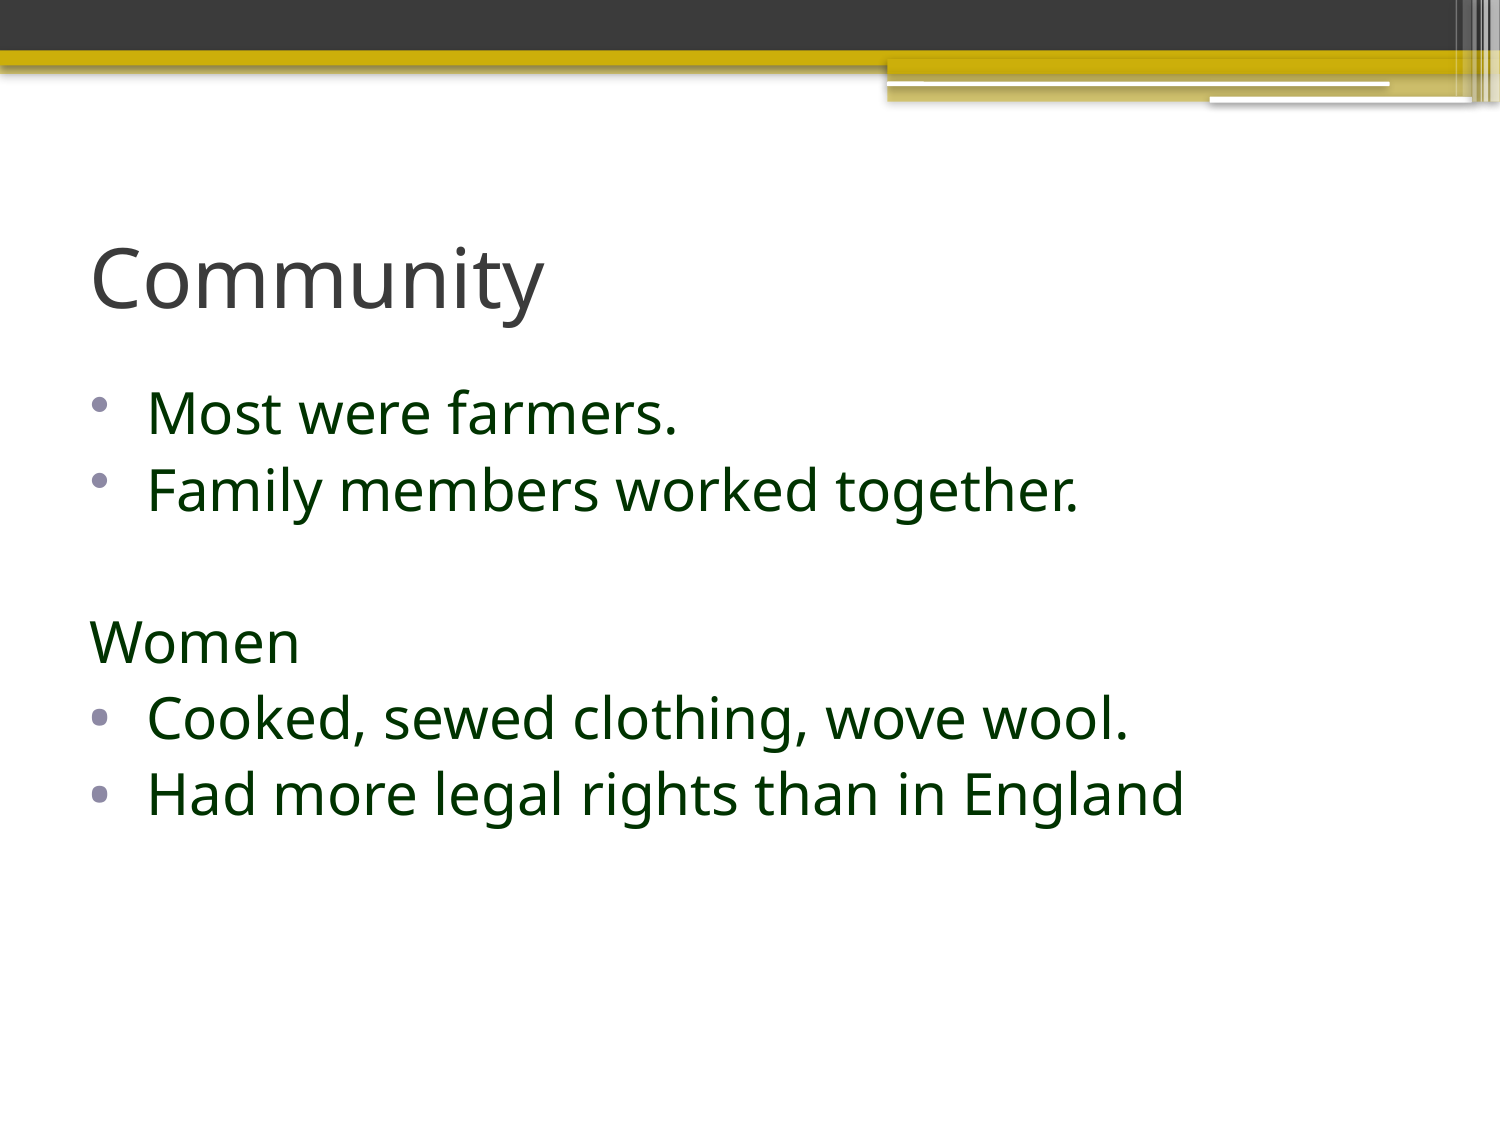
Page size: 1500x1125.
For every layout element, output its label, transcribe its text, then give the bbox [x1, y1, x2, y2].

title Community [75, 187, 1425, 363]
list Most were farmers. Family members worked together. Women Cooked, sewed clothing, wove wool. Had more legal rights than in England [75, 368, 1425, 1079]
